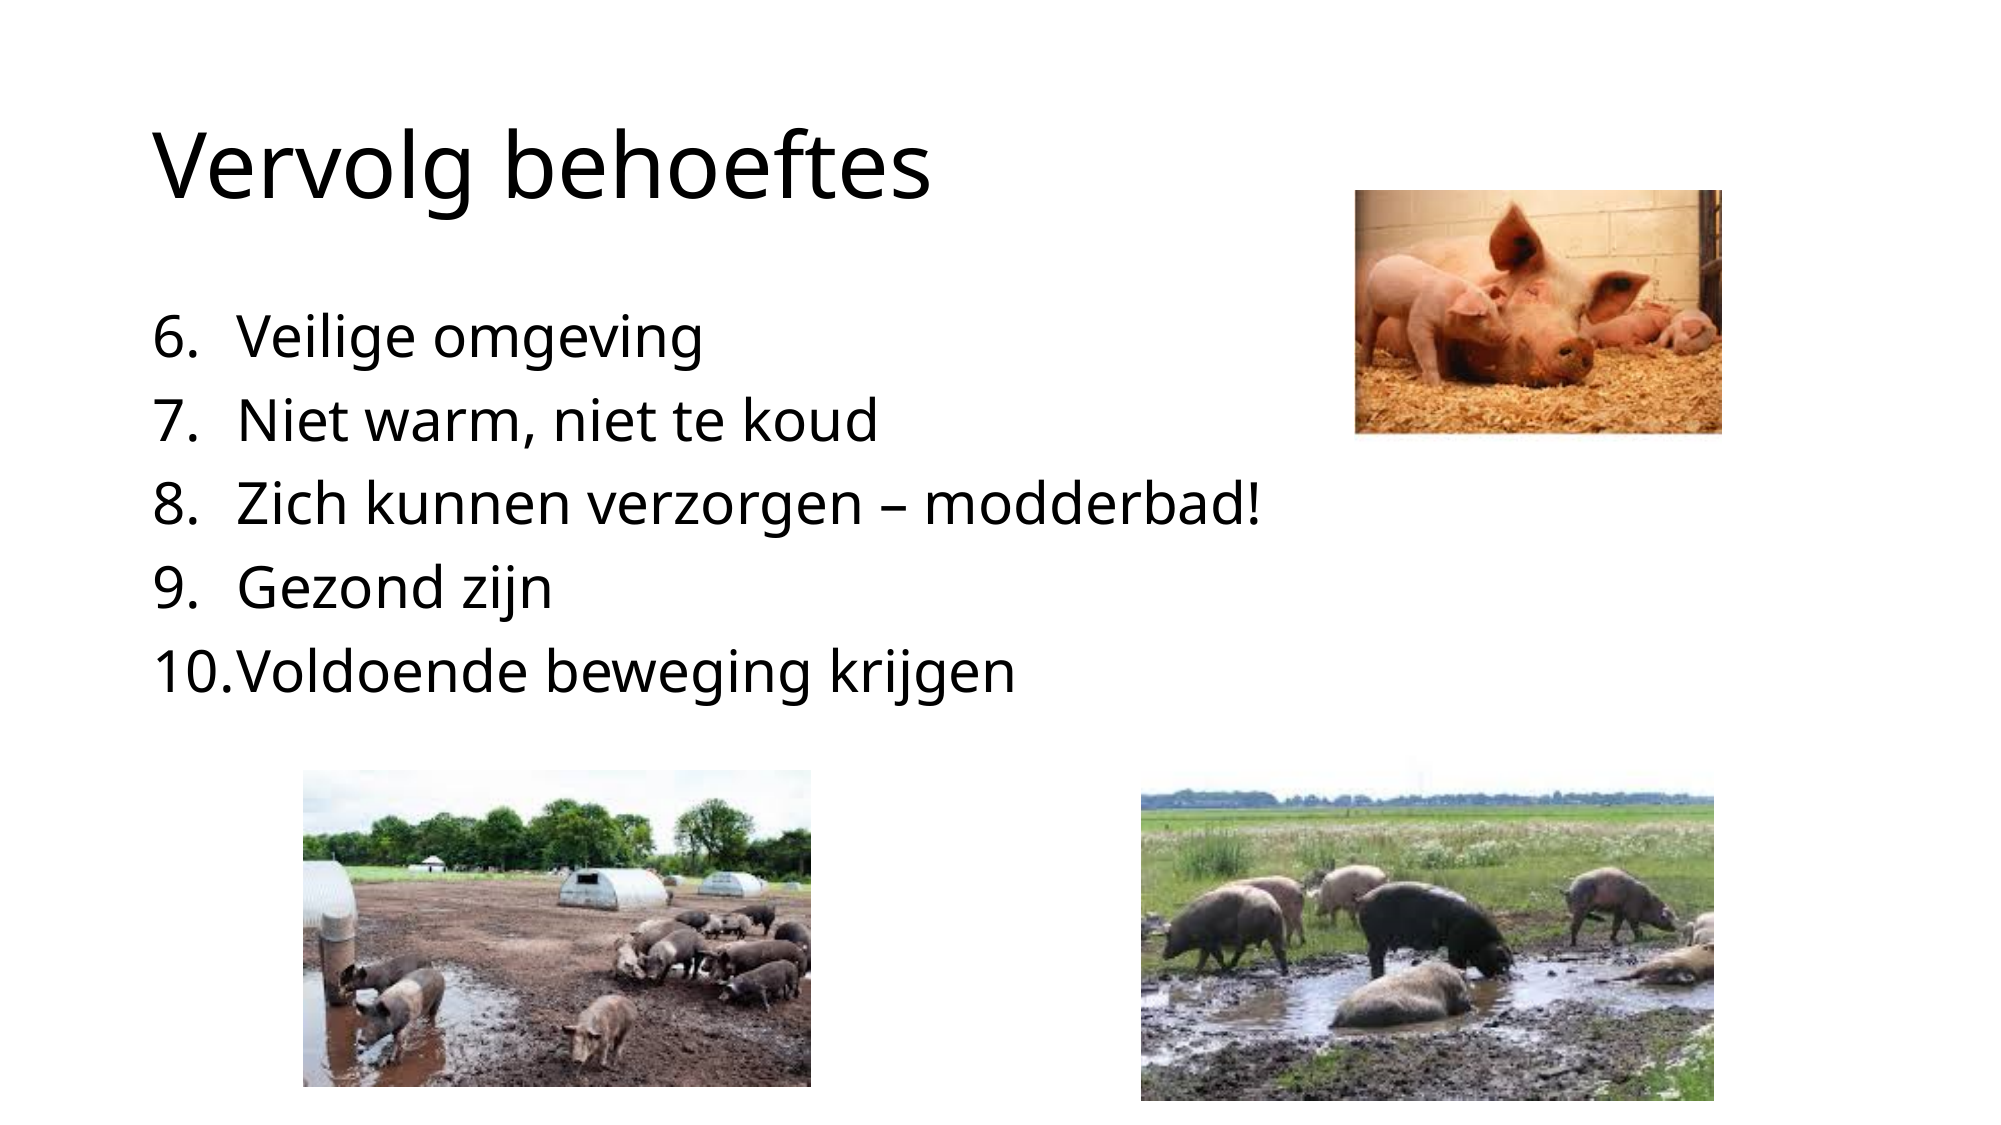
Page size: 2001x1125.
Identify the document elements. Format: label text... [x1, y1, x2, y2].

picture [303, 770, 811, 1088]
picture [1354, 190, 1722, 466]
title Vervolg behoeftes [137, 59, 1863, 278]
list Veilige omgeving Niet warm, niet te koud Zich kunnen verzorgen – modderbad! Gezond zijn Voldoende beweging krijgen [137, 299, 1863, 1014]
picture [1141, 740, 1714, 1101]
